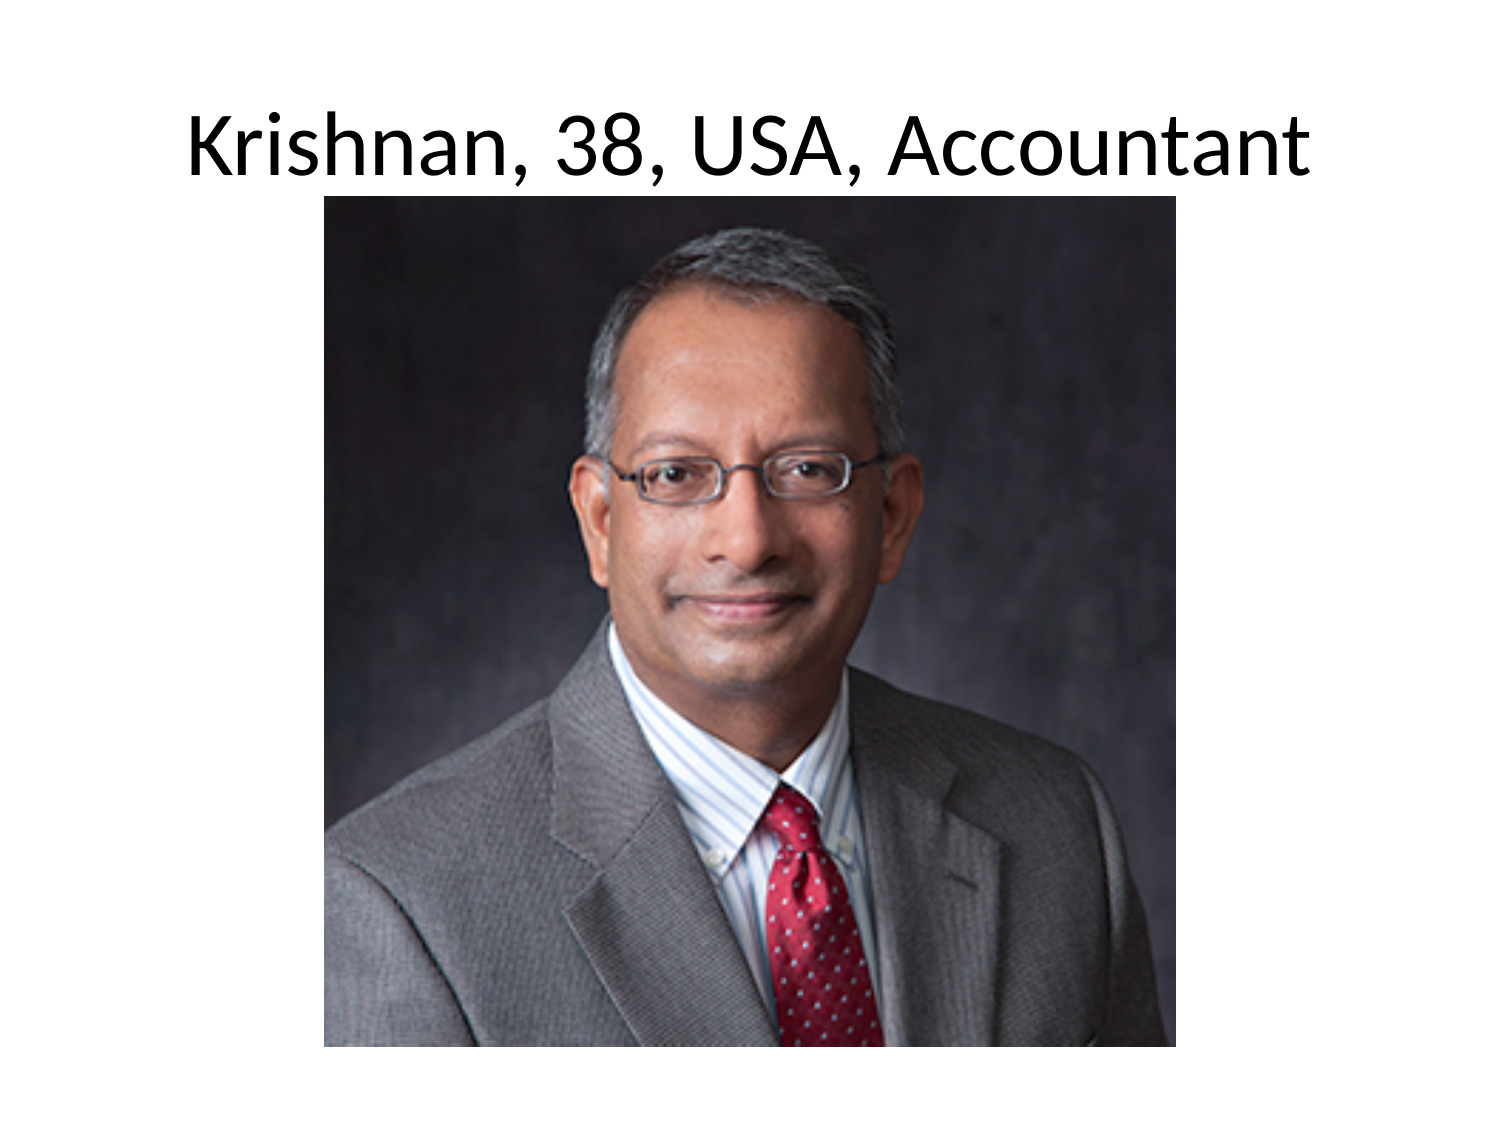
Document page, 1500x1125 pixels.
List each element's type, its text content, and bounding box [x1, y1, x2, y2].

picture [324, 195, 1176, 1047]
title Krishnan, 38, USA, Accountant [75, 45, 1425, 233]
